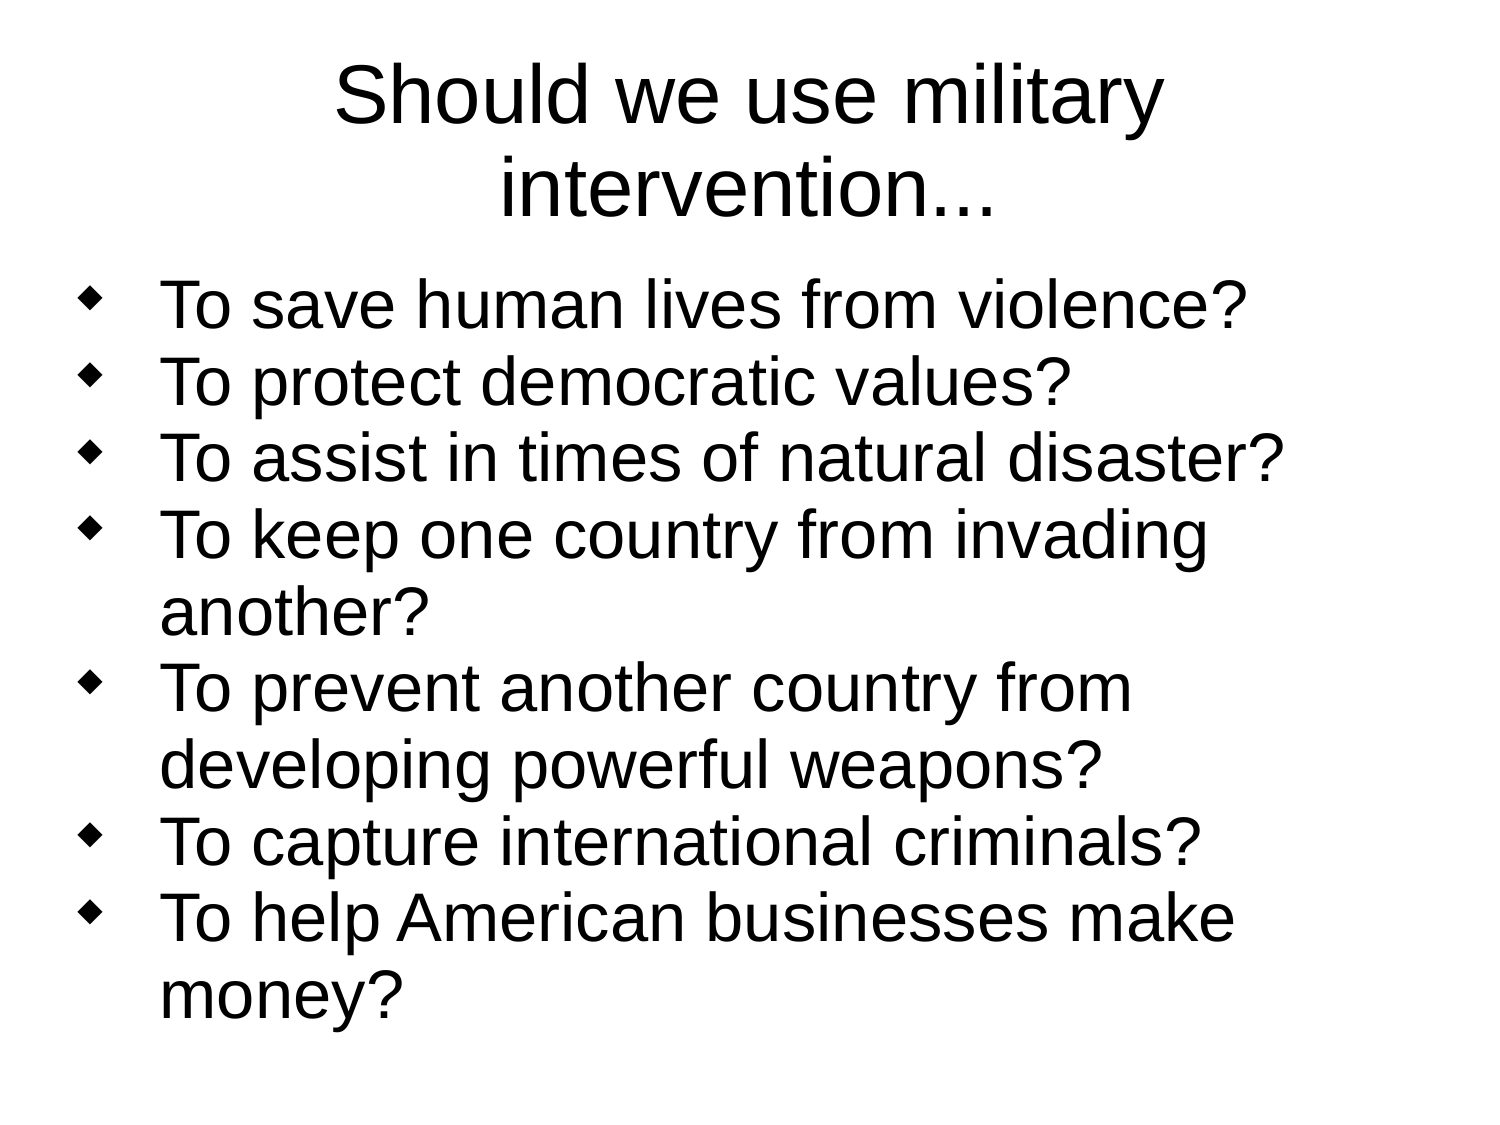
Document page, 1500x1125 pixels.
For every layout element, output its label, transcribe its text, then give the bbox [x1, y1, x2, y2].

text_box Should we use military intervention... [74, 43, 1425, 235]
text_box To save human lives from violence? To protect democratic values? To assist in times of natural disaster? To keep one country from invading another? To prevent another country from developing powerful weapons? To capture international criminals? To help American businesses make money? [74, 263, 1453, 1006]
